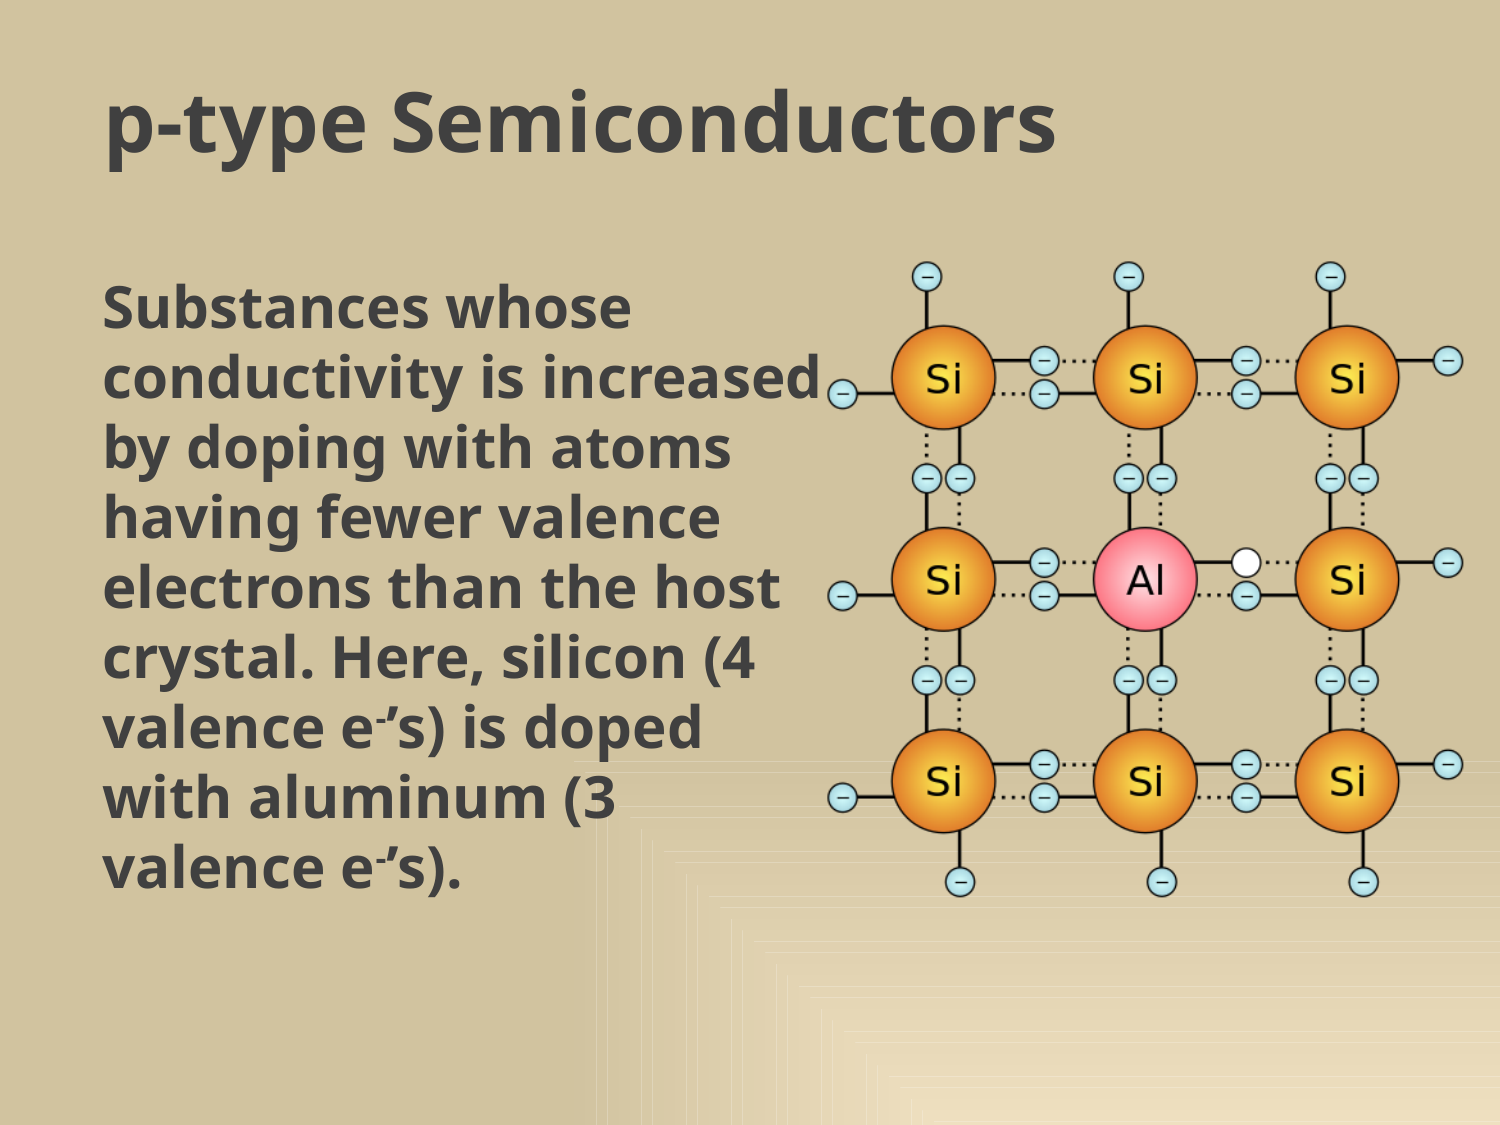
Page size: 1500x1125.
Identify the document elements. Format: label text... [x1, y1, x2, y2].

list Substances whose conductivity is increased by doping with atoms having fewer valence electrons than the host crystal. Here, silicon (4 valence e-’s) is doped with aluminum (3 valence e-’s). [87, 262, 838, 963]
picture [824, 259, 1466, 901]
title p-type Semiconductors [62, 24, 1101, 213]
